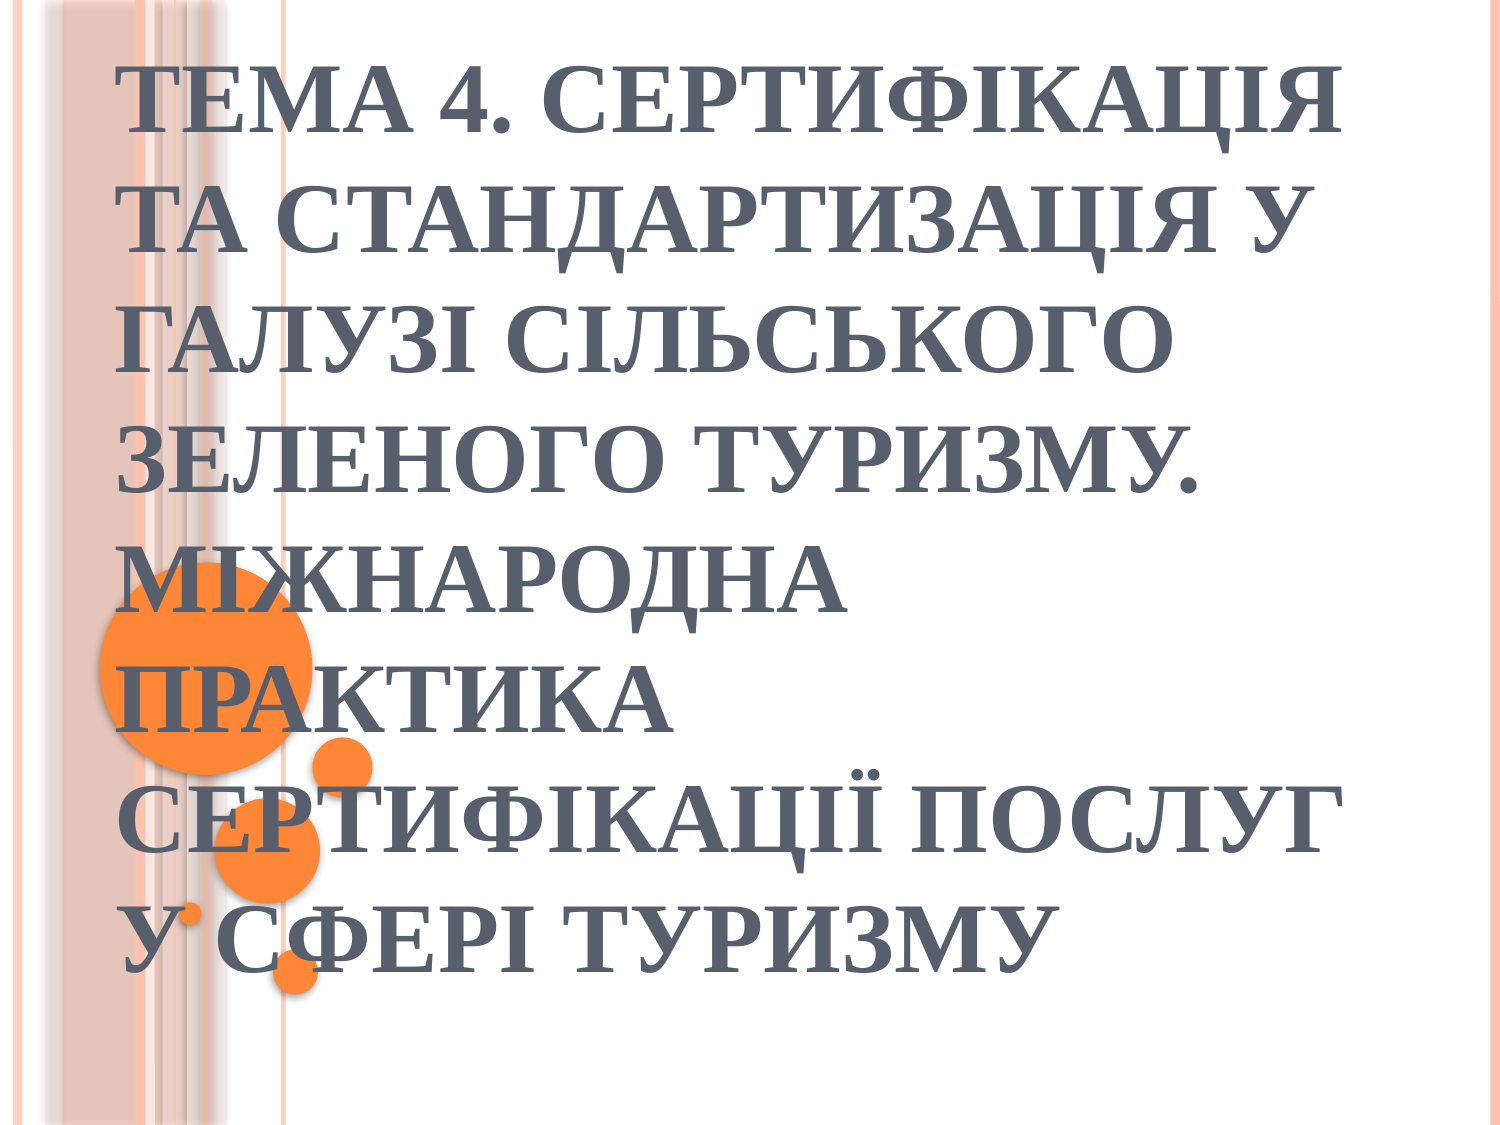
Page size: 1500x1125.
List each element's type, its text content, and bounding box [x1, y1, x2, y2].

title Тема 4. Сертифікація та стандартизація у галузі сільського зеленого туризму. Міжнародна практика сертифікації послуг у сфері туризму [100, 125, 1395, 1000]
